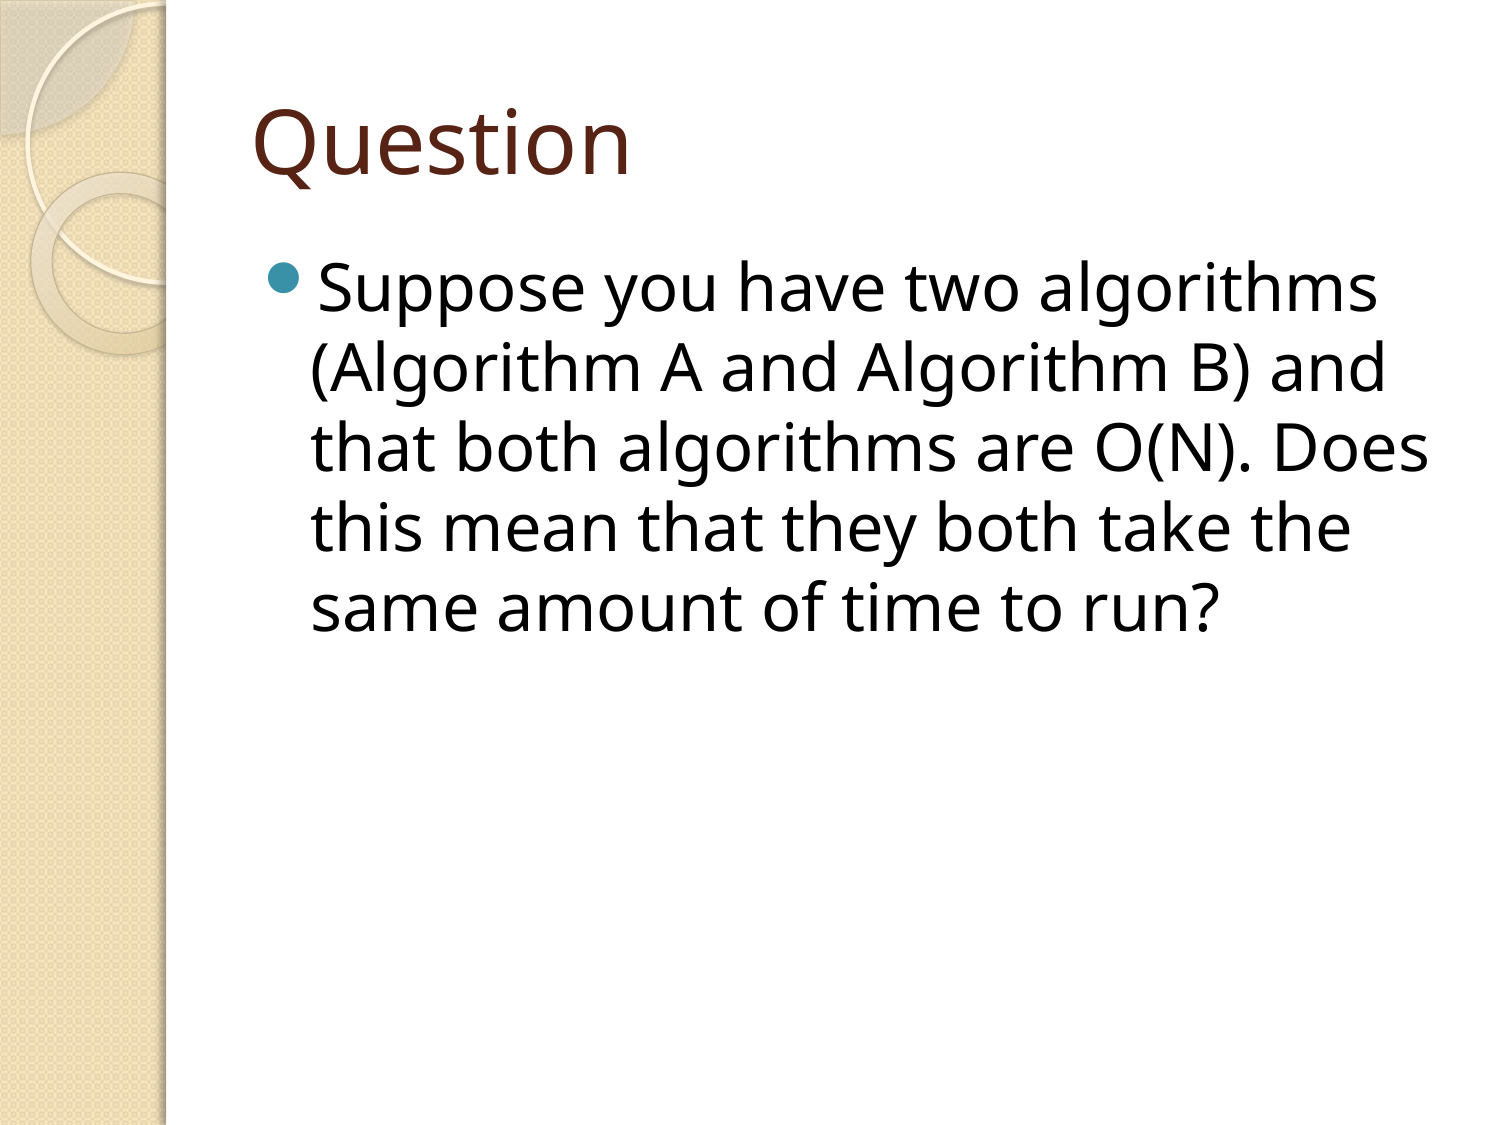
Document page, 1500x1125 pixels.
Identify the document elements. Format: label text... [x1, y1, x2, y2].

list Suppose you have two algorithms (Algorithm A and Algorithm B) and that both algorithms are O(N). Does this mean that they both take the same amount of time to run? [235, 237, 1466, 1025]
title Question [235, 45, 1466, 233]
